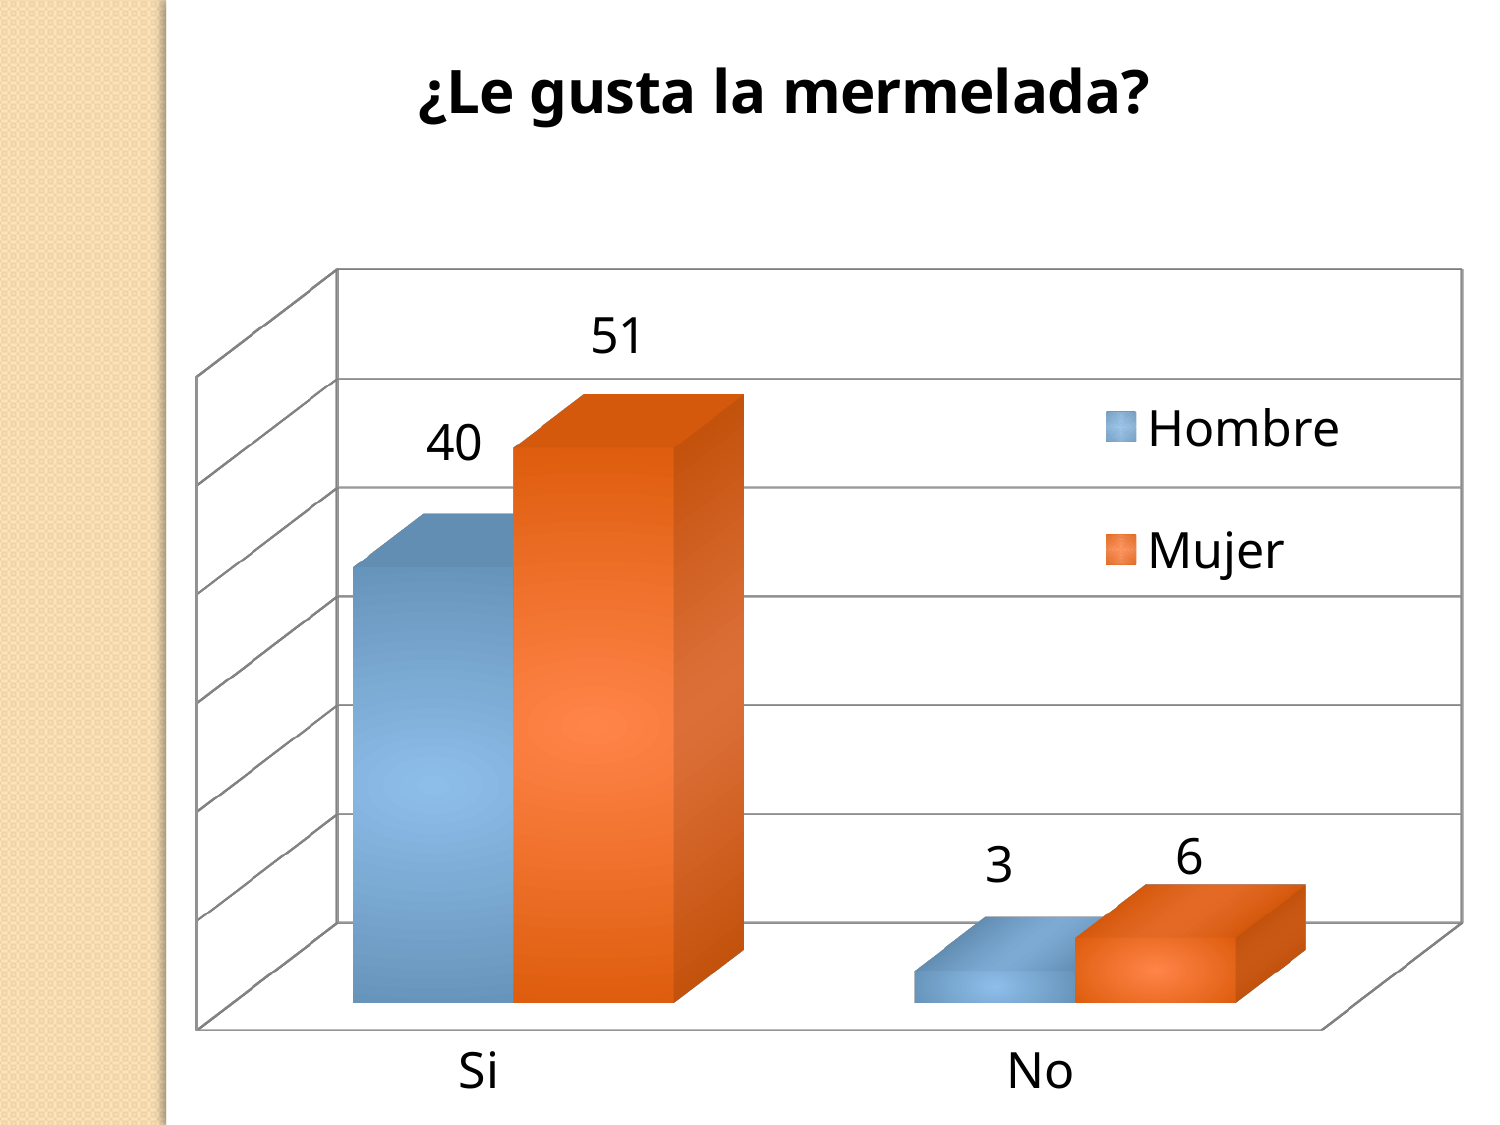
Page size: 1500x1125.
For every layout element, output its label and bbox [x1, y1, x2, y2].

chart [159, 0, 1500, 1125]
